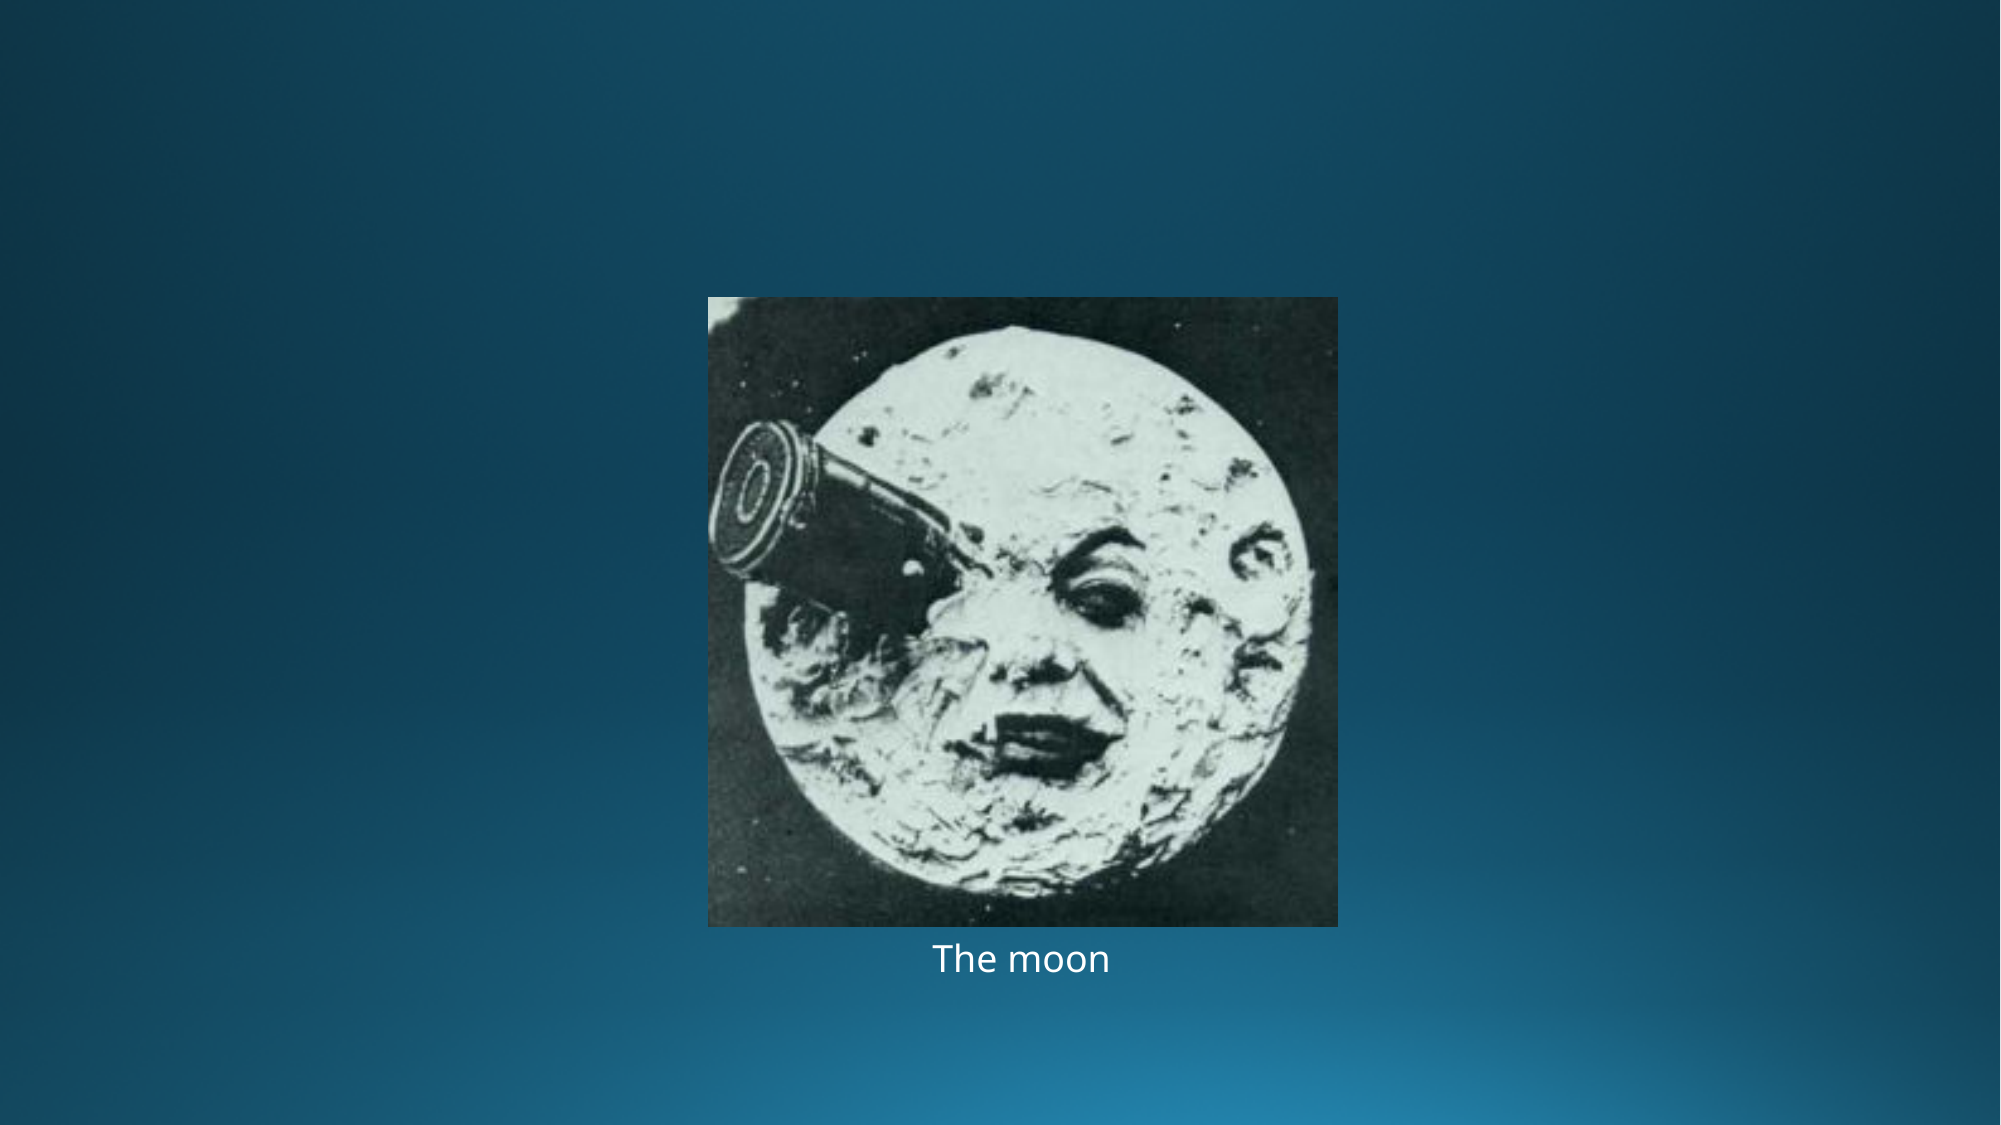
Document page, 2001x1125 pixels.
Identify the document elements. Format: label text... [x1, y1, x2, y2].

text_box The moon [183, 927, 1861, 1011]
picture [0, 0, 2001, 1125]
